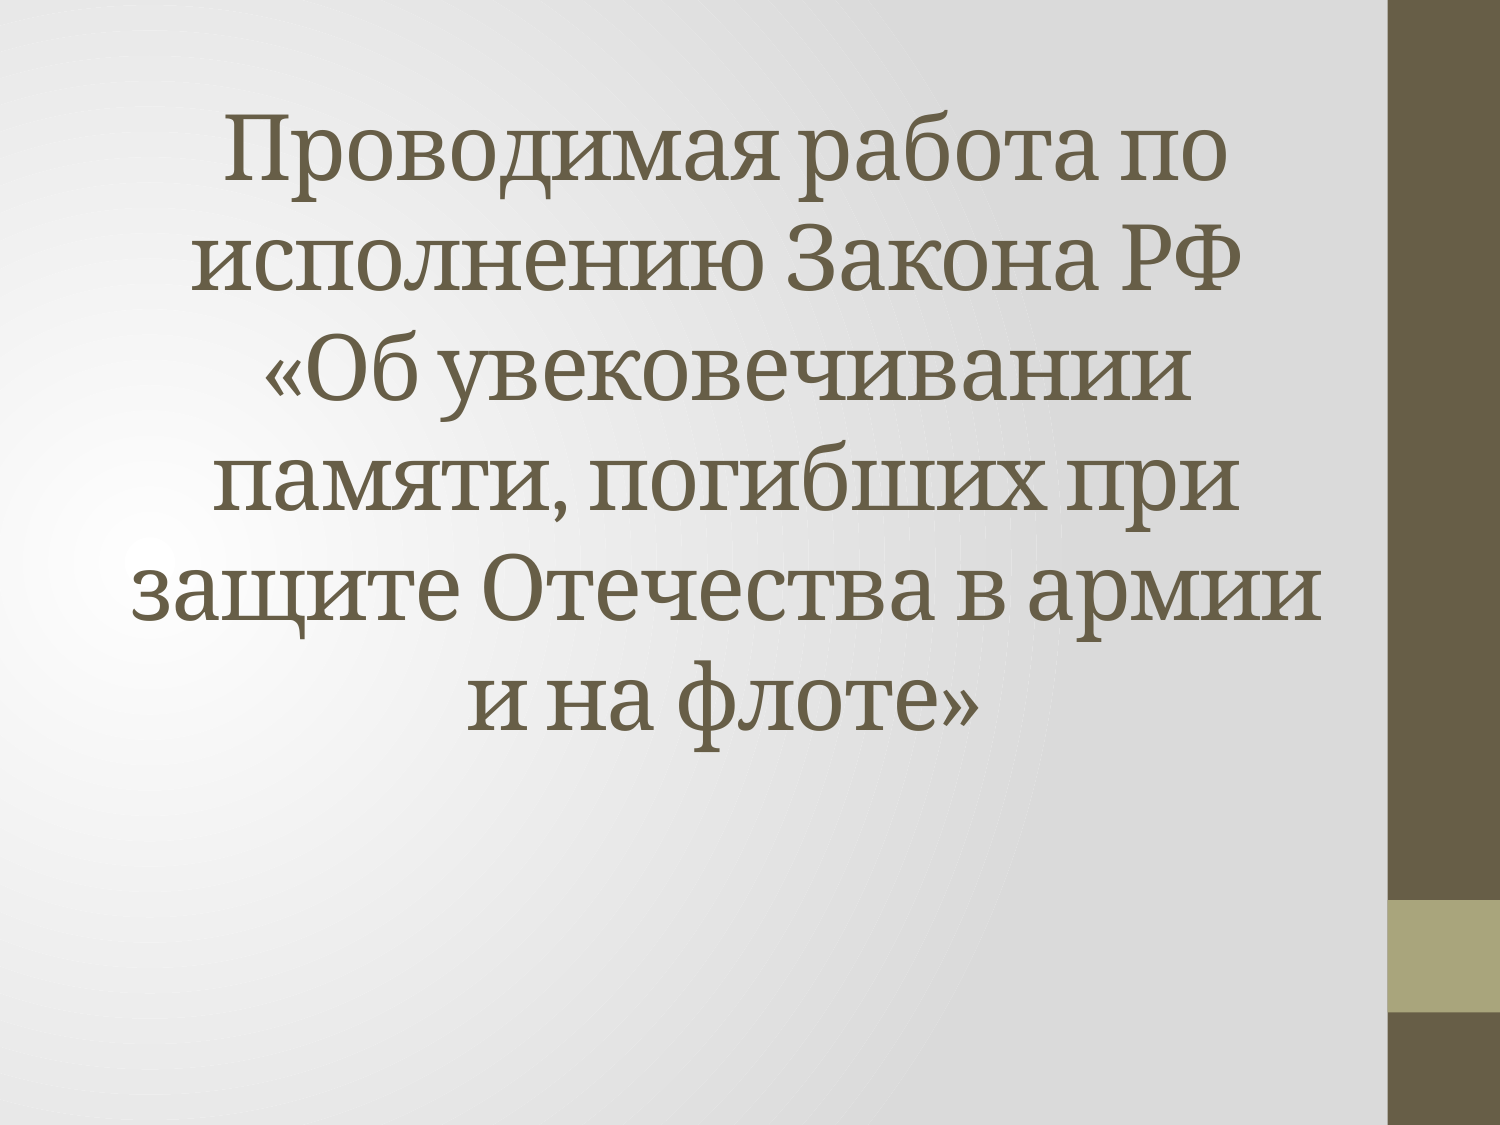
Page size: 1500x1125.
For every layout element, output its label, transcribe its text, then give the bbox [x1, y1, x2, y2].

title Проводимая работа по исполнению Закона РФ «Об увековечивании памяти, погибших при защите Отечества в армии и на флоте» [88, 515, 1364, 757]
